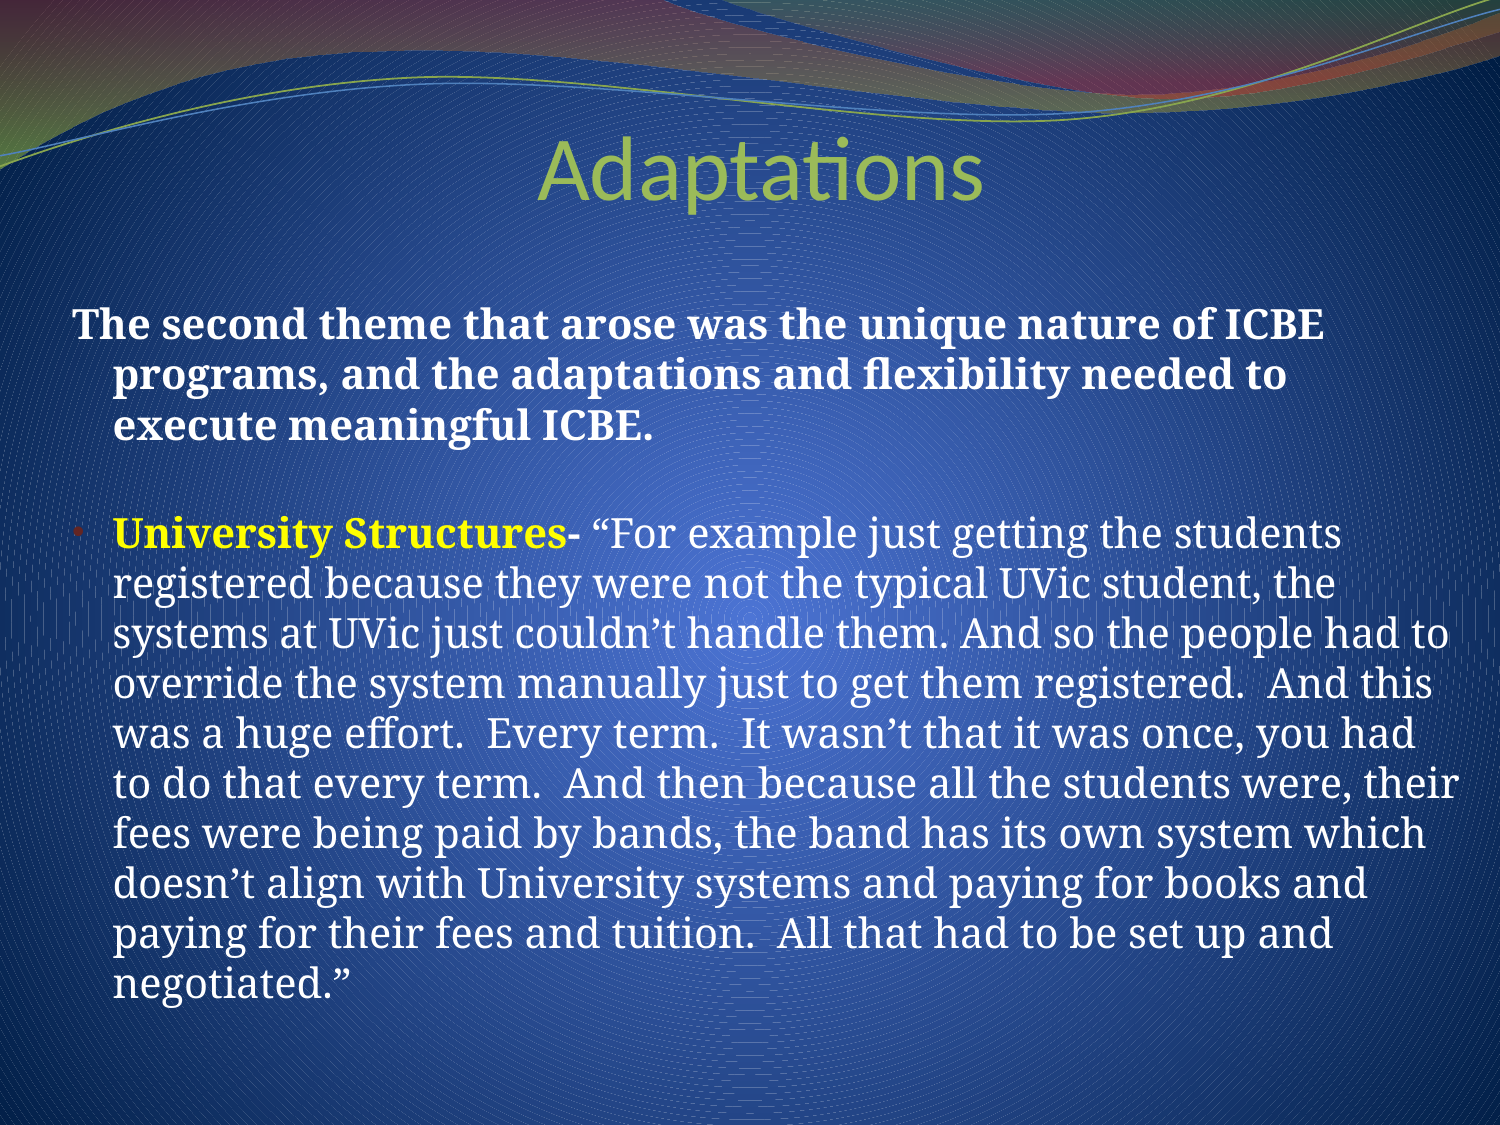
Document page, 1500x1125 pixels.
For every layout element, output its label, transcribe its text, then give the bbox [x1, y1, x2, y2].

text_box Adaptations [395, 101, 1128, 227]
list The second theme that arose was the unique nature of ICBE programs, and the adaptations and flexibility needed to execute meaningful ICBE. University Structures- “For example just getting the students registered because they were not the typical UVic student, the systems at UVic just couldn’t handle them. And so the people had to override the system manually just to get them registered. And this was a huge effort. Every term. It wasn’t that it was once, you had to do that every term. And then because all the students were, their fees were being paid by bands, the band has its own system which doesn’t align with University systems and paying for books and paying for their fees and tuition. All that had to be set up and negotiated.” [0, 290, 1471, 752]
